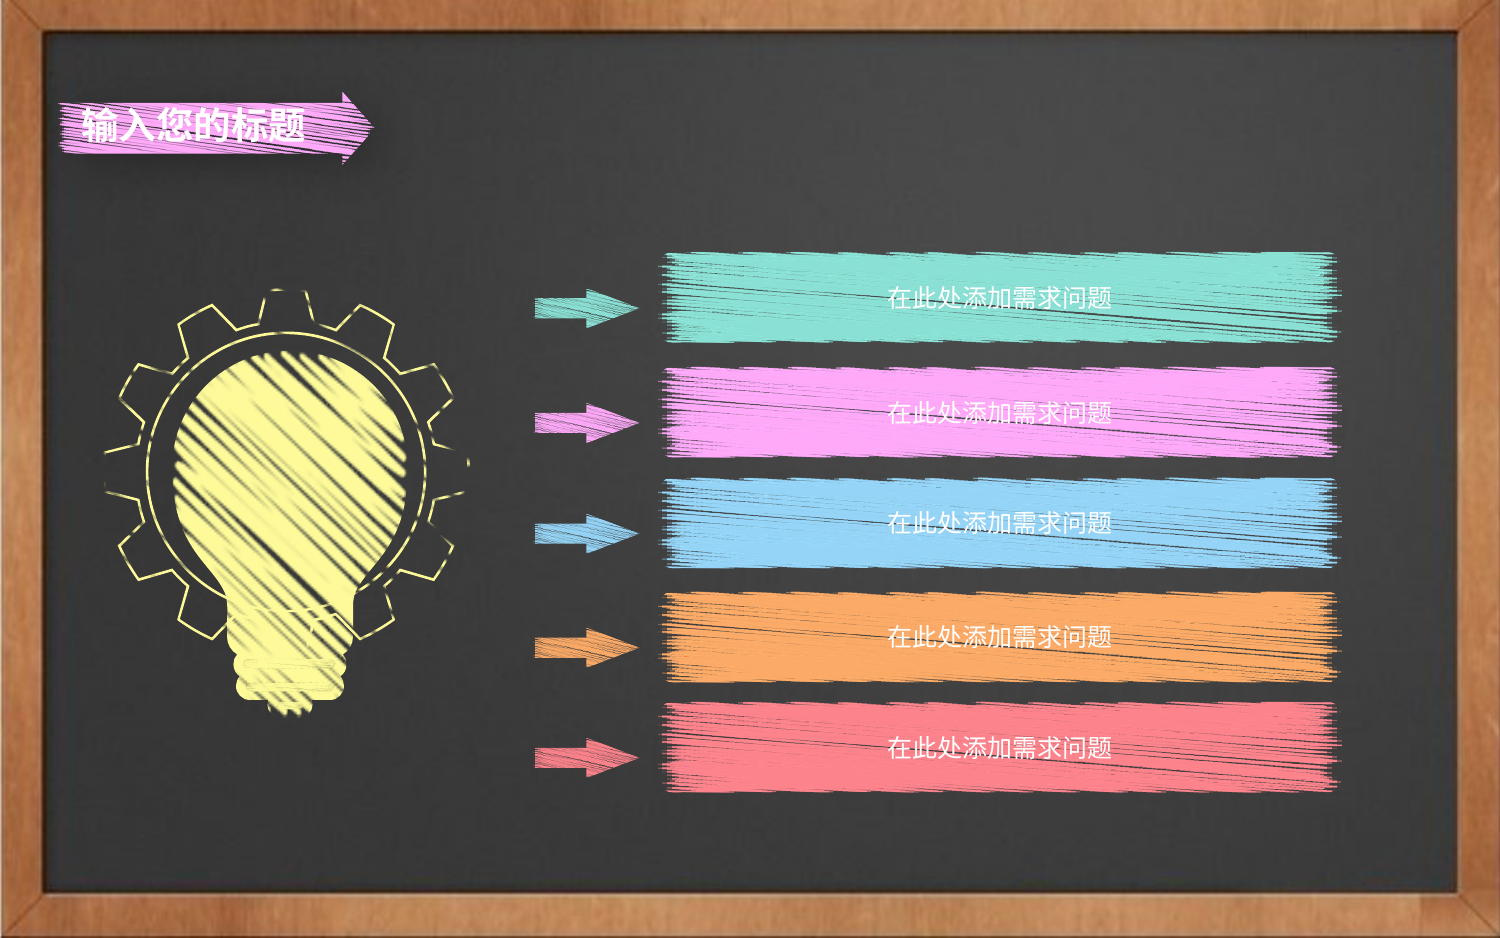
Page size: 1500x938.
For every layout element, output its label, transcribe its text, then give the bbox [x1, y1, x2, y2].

text_box [533, 737, 640, 779]
picture [0, 0, 1500, 938]
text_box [657, 251, 1343, 344]
text_box [533, 627, 640, 668]
text_box [533, 402, 640, 444]
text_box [102, 287, 471, 718]
text_box 输入您的标题 [18, 49, 352, 155]
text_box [657, 477, 1343, 569]
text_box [657, 701, 1343, 793]
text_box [657, 366, 1343, 458]
text_box [533, 513, 640, 554]
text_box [657, 591, 1343, 683]
text_box [533, 288, 640, 329]
text_box [56, 99, 377, 168]
